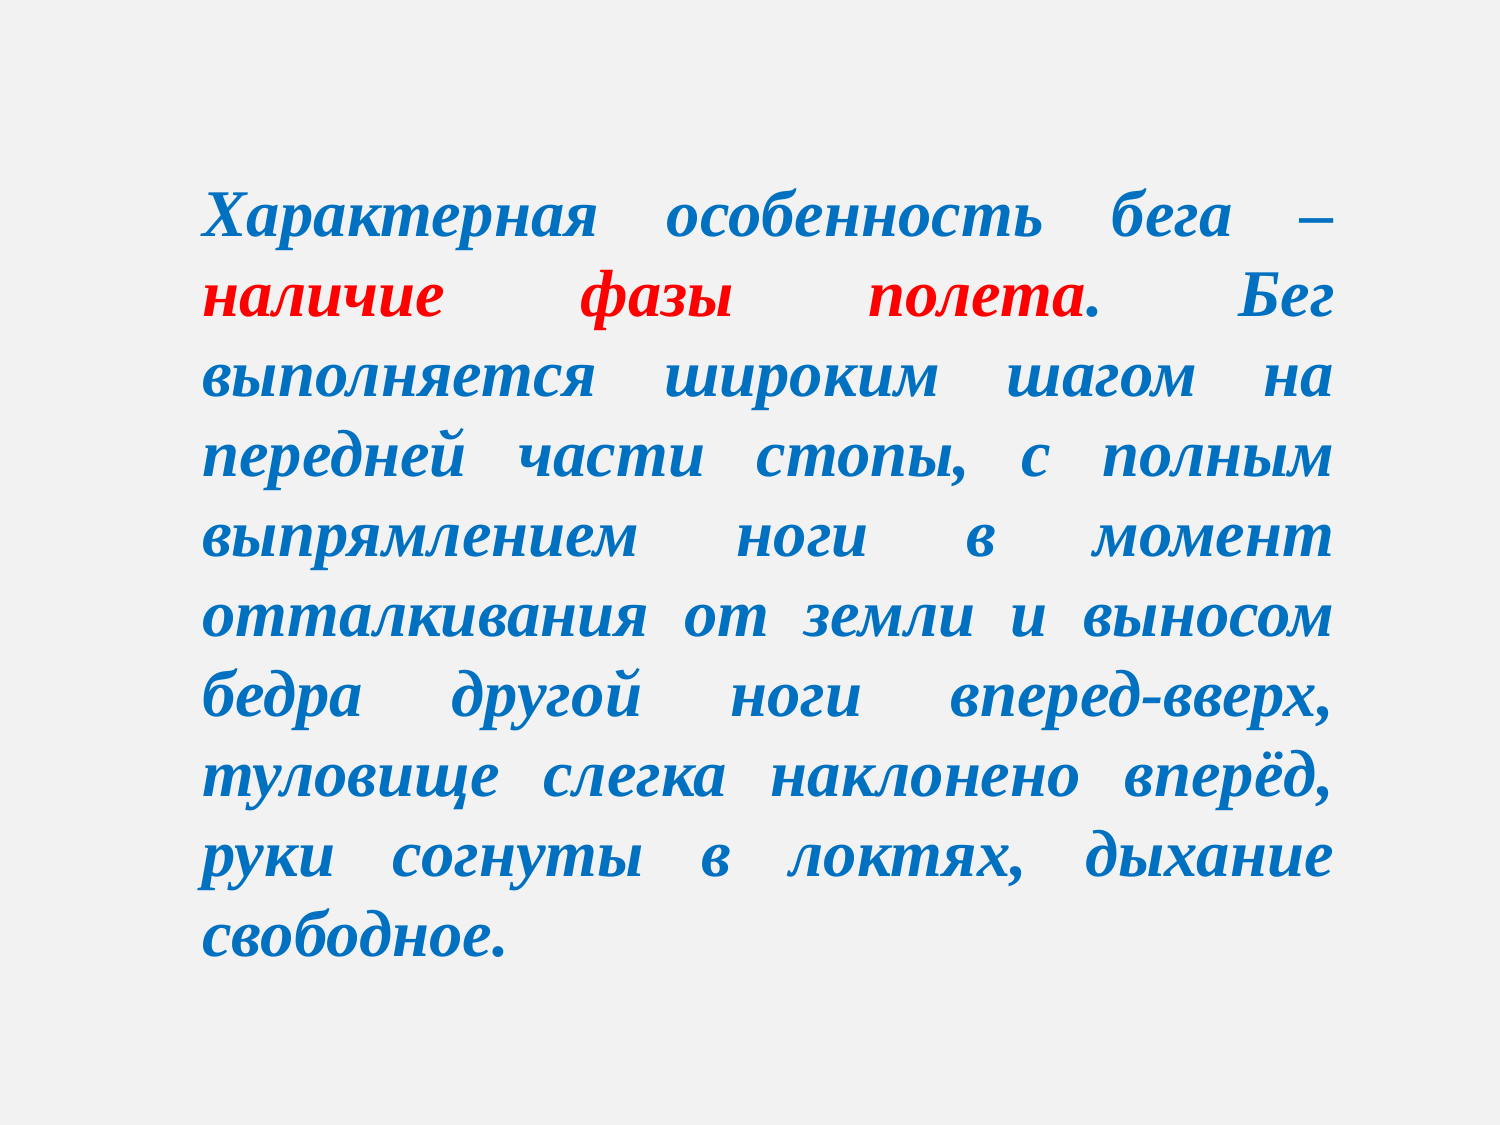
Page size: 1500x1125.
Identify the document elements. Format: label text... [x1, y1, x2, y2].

text_box Характерная особенность бега – наличие фазы полета. Бег выполняется широким шагом на передней части стопы, с полным выпрямлением ноги в момент отталкивания от земли и выносом бедра другой ноги вперед-вверх, туловище слегка наклонено вперёд, руки согнуты в локтях, дыхание свободное. [187, 162, 1350, 977]
